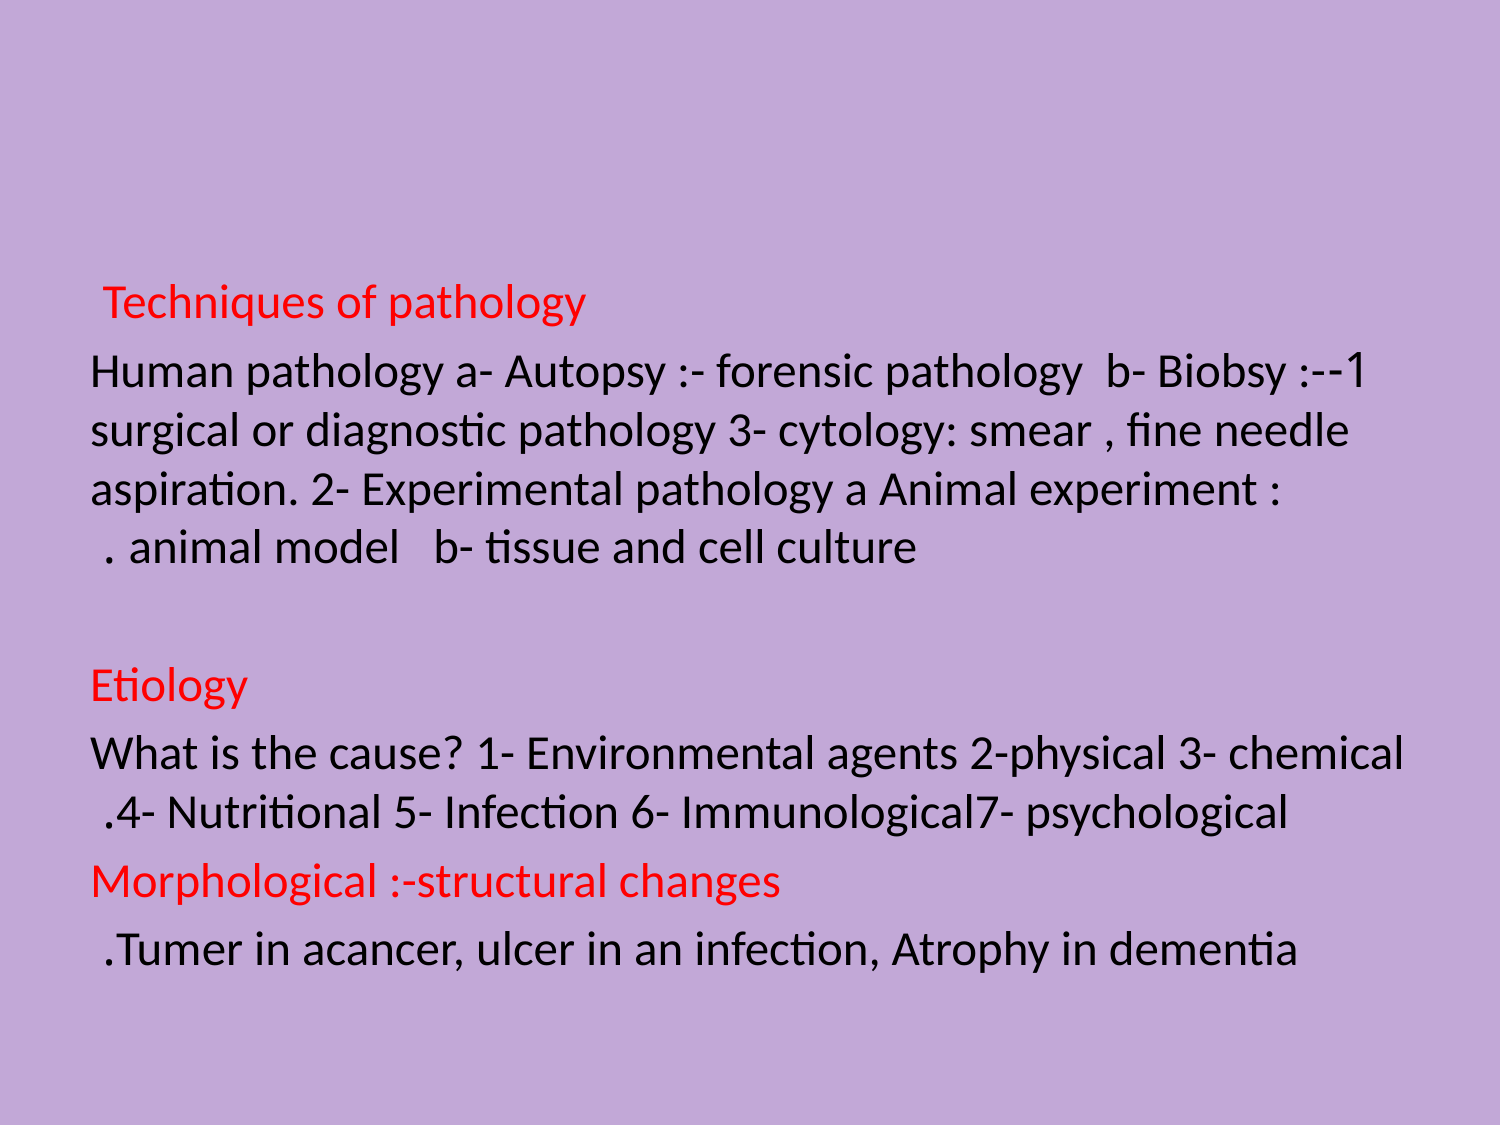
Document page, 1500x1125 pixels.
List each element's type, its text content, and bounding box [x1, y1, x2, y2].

list Techniques of pathology 1-Human pathology a- Autopsy :- forensic pathology b- Biobsy :- surgical or diagnostic pathology 3- cytology: smear , fine needle aspiration. 2- Experimental pathology a Animal experiment : animal model b- tissue and cell culture . Etiology What is the cause? 1- Environmental agents 2-physical 3- chemical 4- Nutritional 5- Infection 6- Immunological7- psychological. Morphological :-structural changes Tumer in acancer, ulcer in an infection, Atrophy in dementia. [75, 262, 1425, 1005]
